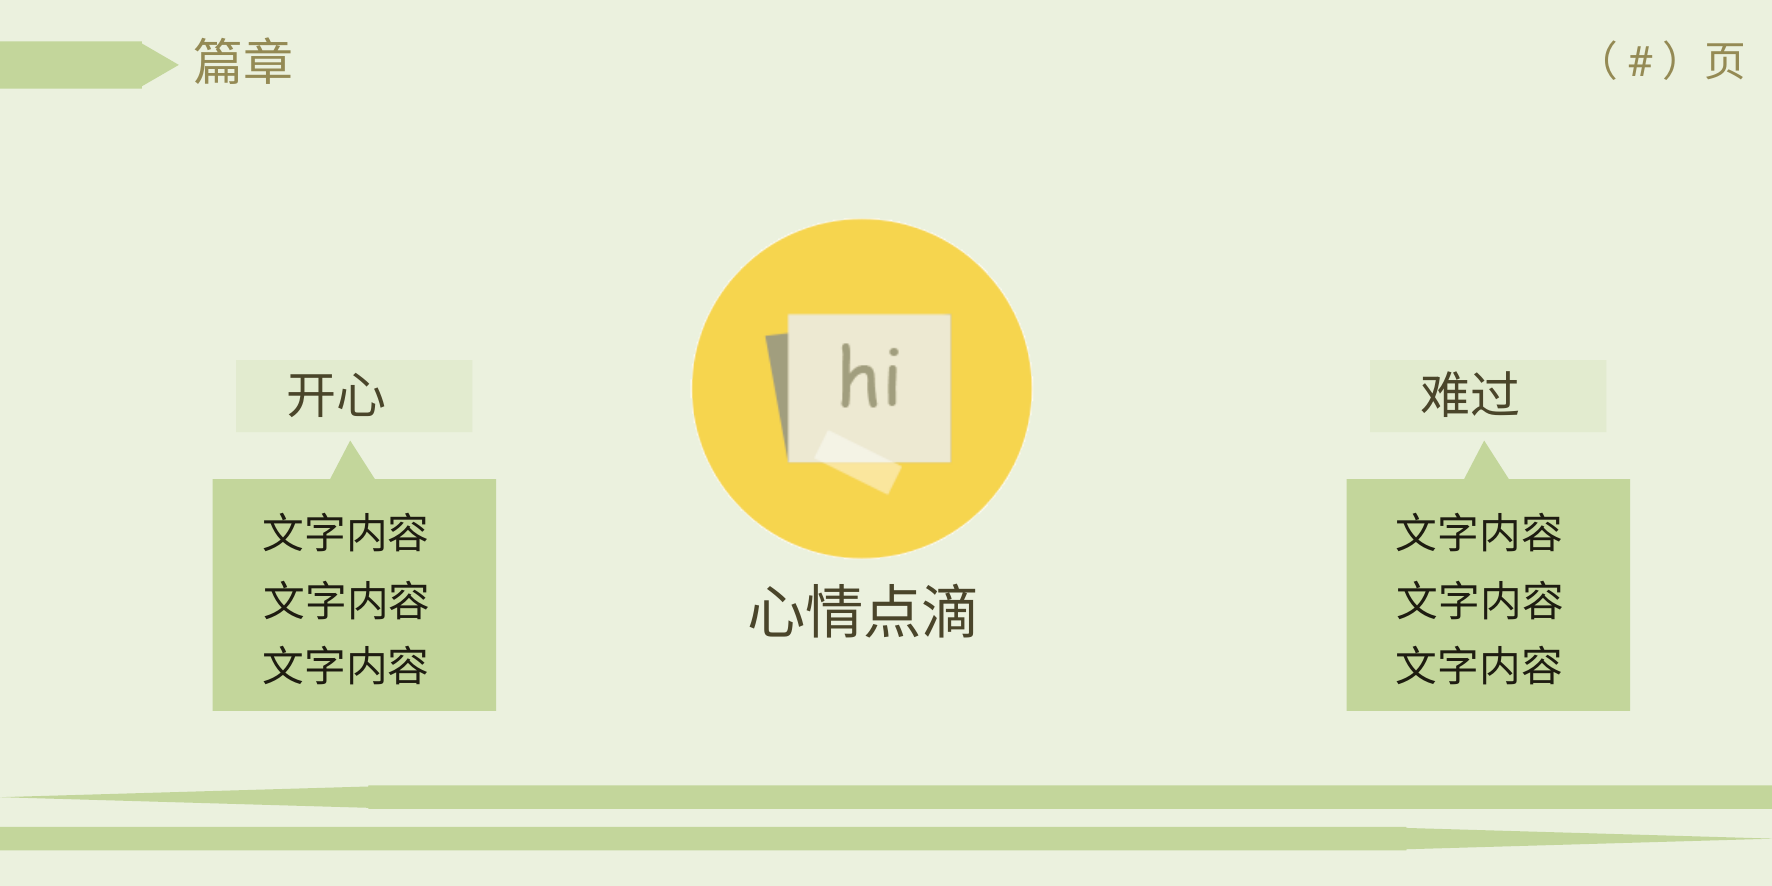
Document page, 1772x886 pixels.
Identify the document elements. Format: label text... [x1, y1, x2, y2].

text_box [1368, 358, 1608, 434]
text_box [1344, 438, 1633, 714]
text_box 难过 [1405, 356, 1661, 432]
text_box 心情点滴 [732, 586, 1052, 653]
picture [672, 218, 1057, 578]
text_box [0, 783, 1772, 811]
text_box [234, 358, 474, 434]
text_box 文字内容 [248, 567, 486, 633]
text_box 篇章 [178, 22, 355, 98]
text_box [0, 39, 178, 91]
text_box （#）页 [1561, 27, 1772, 92]
text_box 文字内容 [1382, 567, 1619, 633]
text_box 文字内容 [248, 499, 485, 565]
text_box [210, 438, 499, 714]
text_box 文字内容 [1381, 499, 1618, 565]
text_box 文字内容 [1381, 631, 1618, 697]
text_box 文字内容 [248, 631, 485, 697]
text_box 开心 [271, 356, 489, 432]
text_box [0, 824, 1772, 853]
